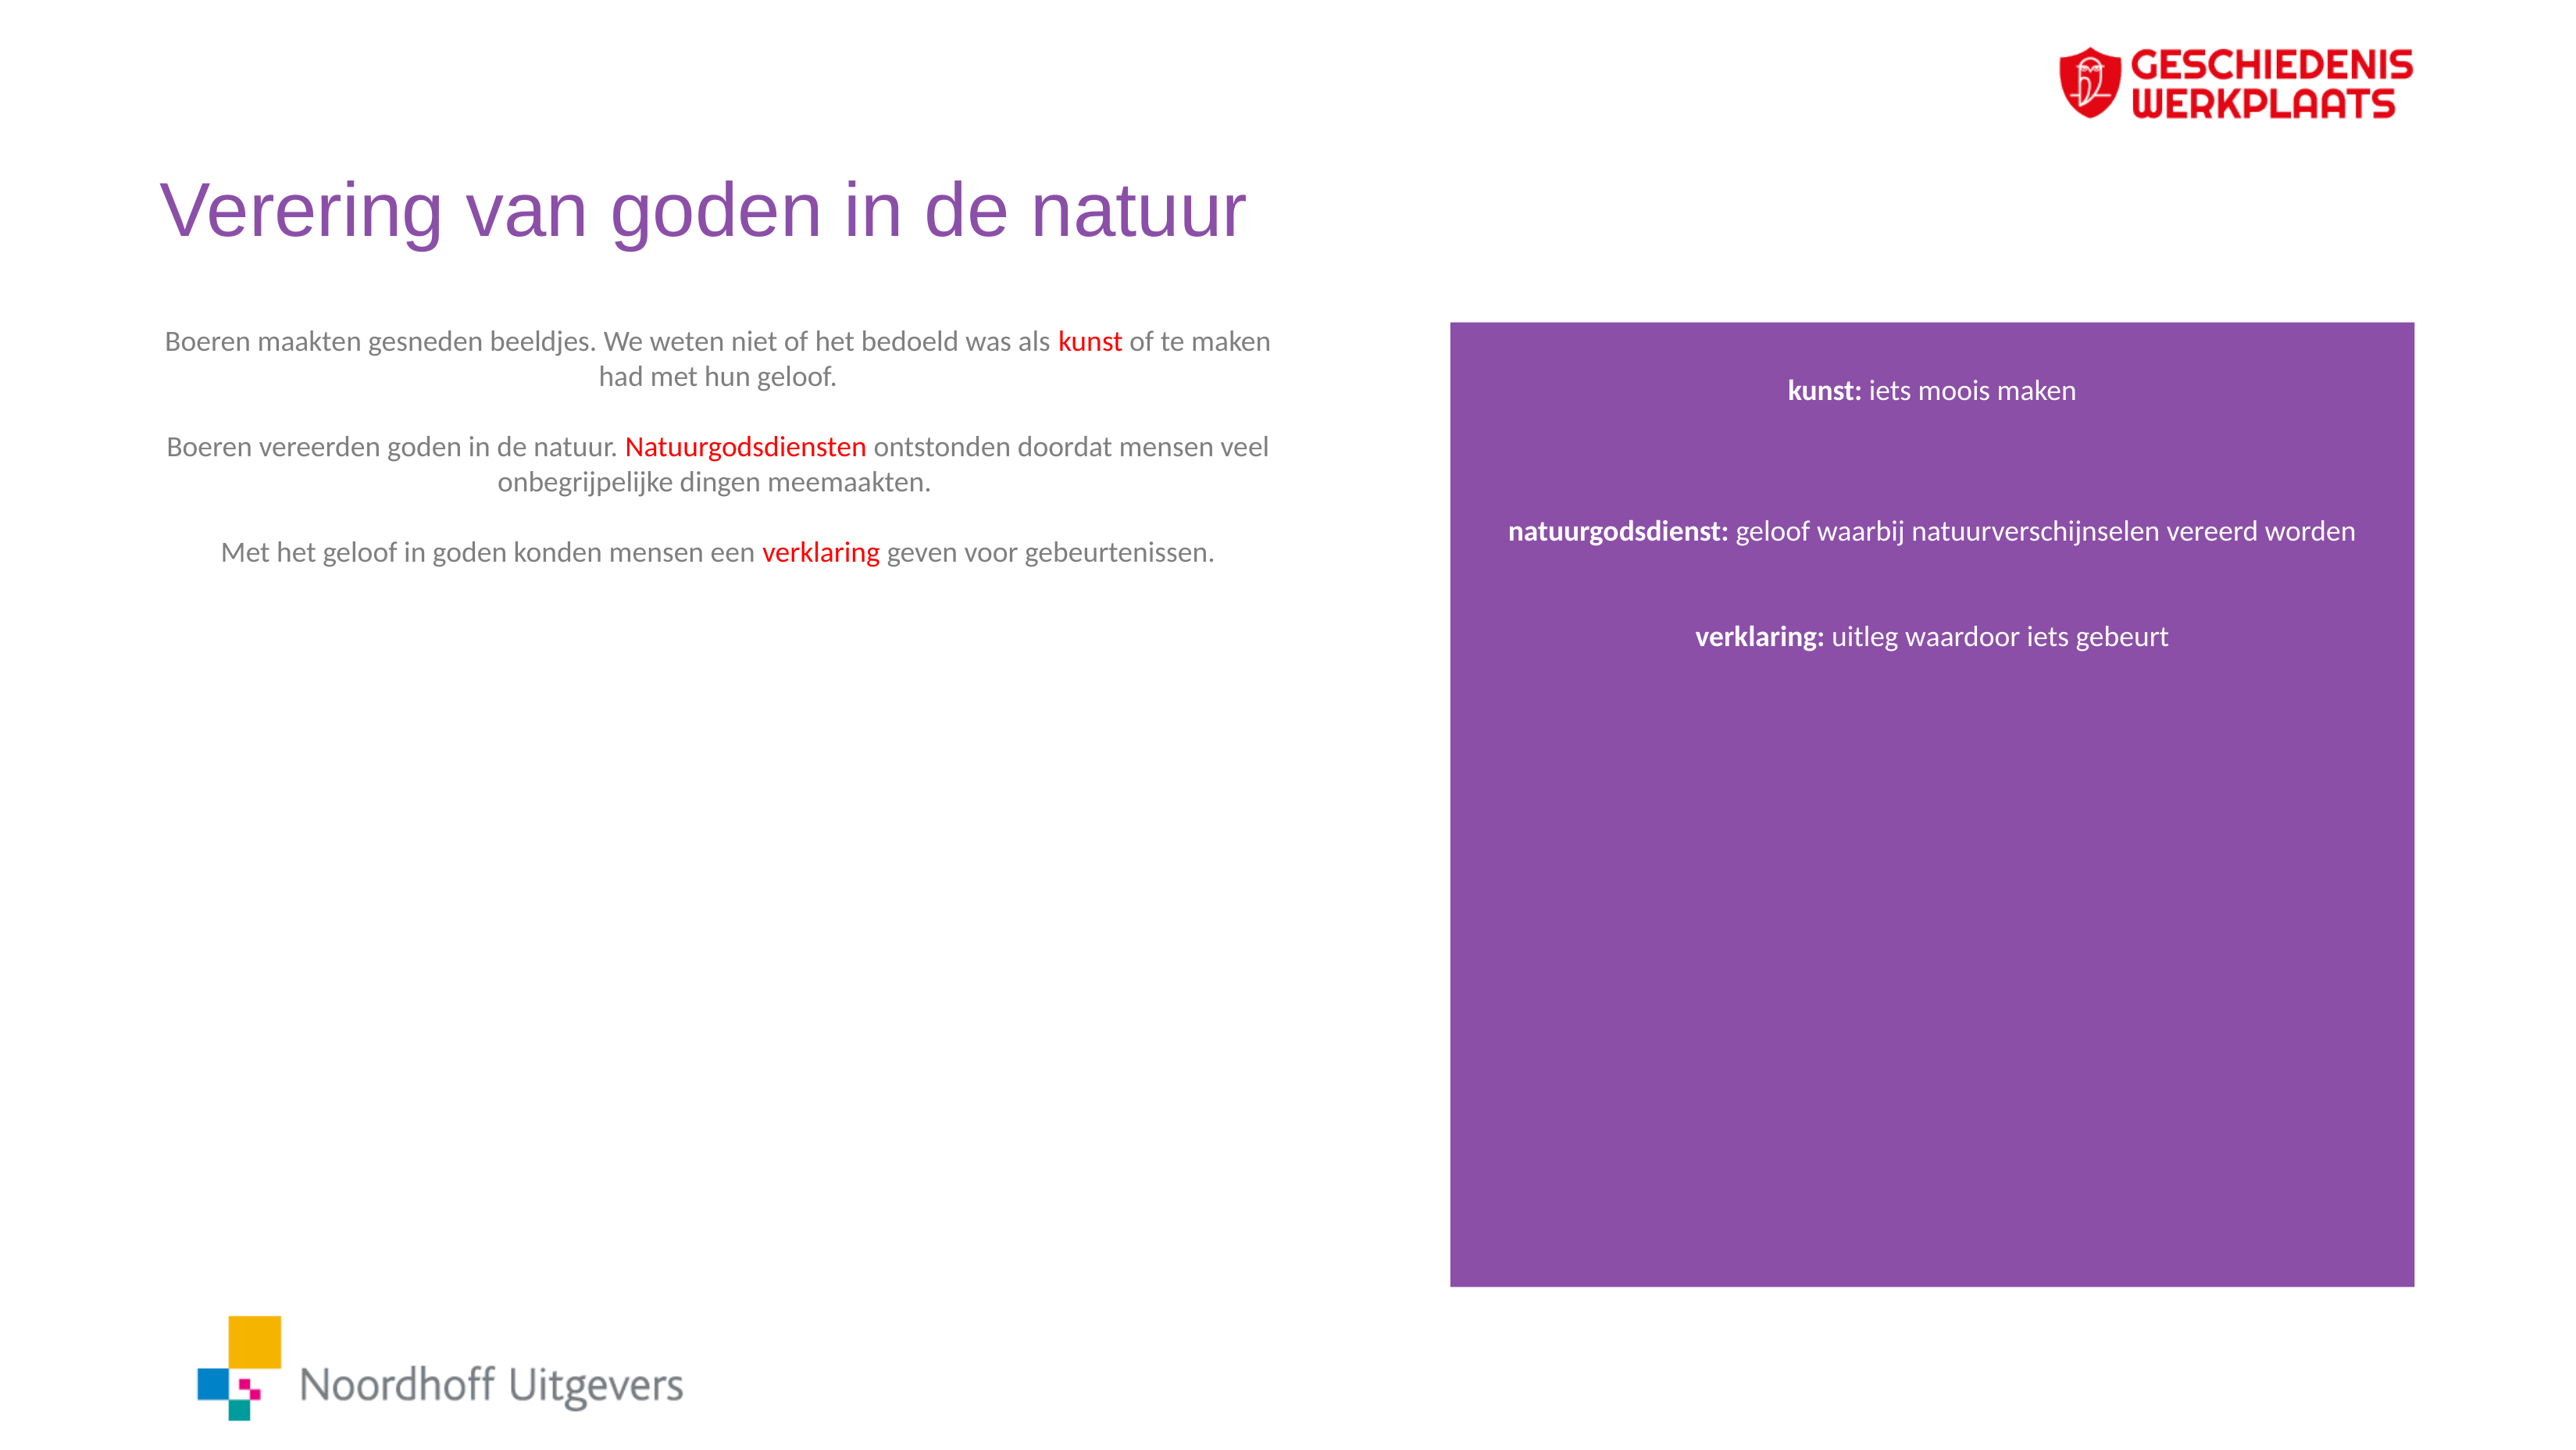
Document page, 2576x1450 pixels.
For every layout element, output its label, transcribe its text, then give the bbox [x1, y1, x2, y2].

picture [159, 1288, 802, 1449]
list kunst: iets moois maken natuurgodsdienst: geloof waarbij natuurverschijnselen vereerd worden verklaring: uitleg waardoor iets gebeurt [1450, 322, 2415, 1288]
list Boeren maakten gesneden beeldjes. We weten niet of het bedoeld was als kunst of te maken had met hun geloof. Boeren vereerden goden in de natuur. Natuurgodsdiensten ontstonden doordat mensen veel onbegrijpelijke dingen meemaakten. Met het geloof in goden konden mensen een verklaring geven voor gebeurtenissen. [159, 322, 1291, 1288]
title Verering van goden in de natuur [159, 159, 2416, 266]
picture [1610, 0, 2576, 161]
